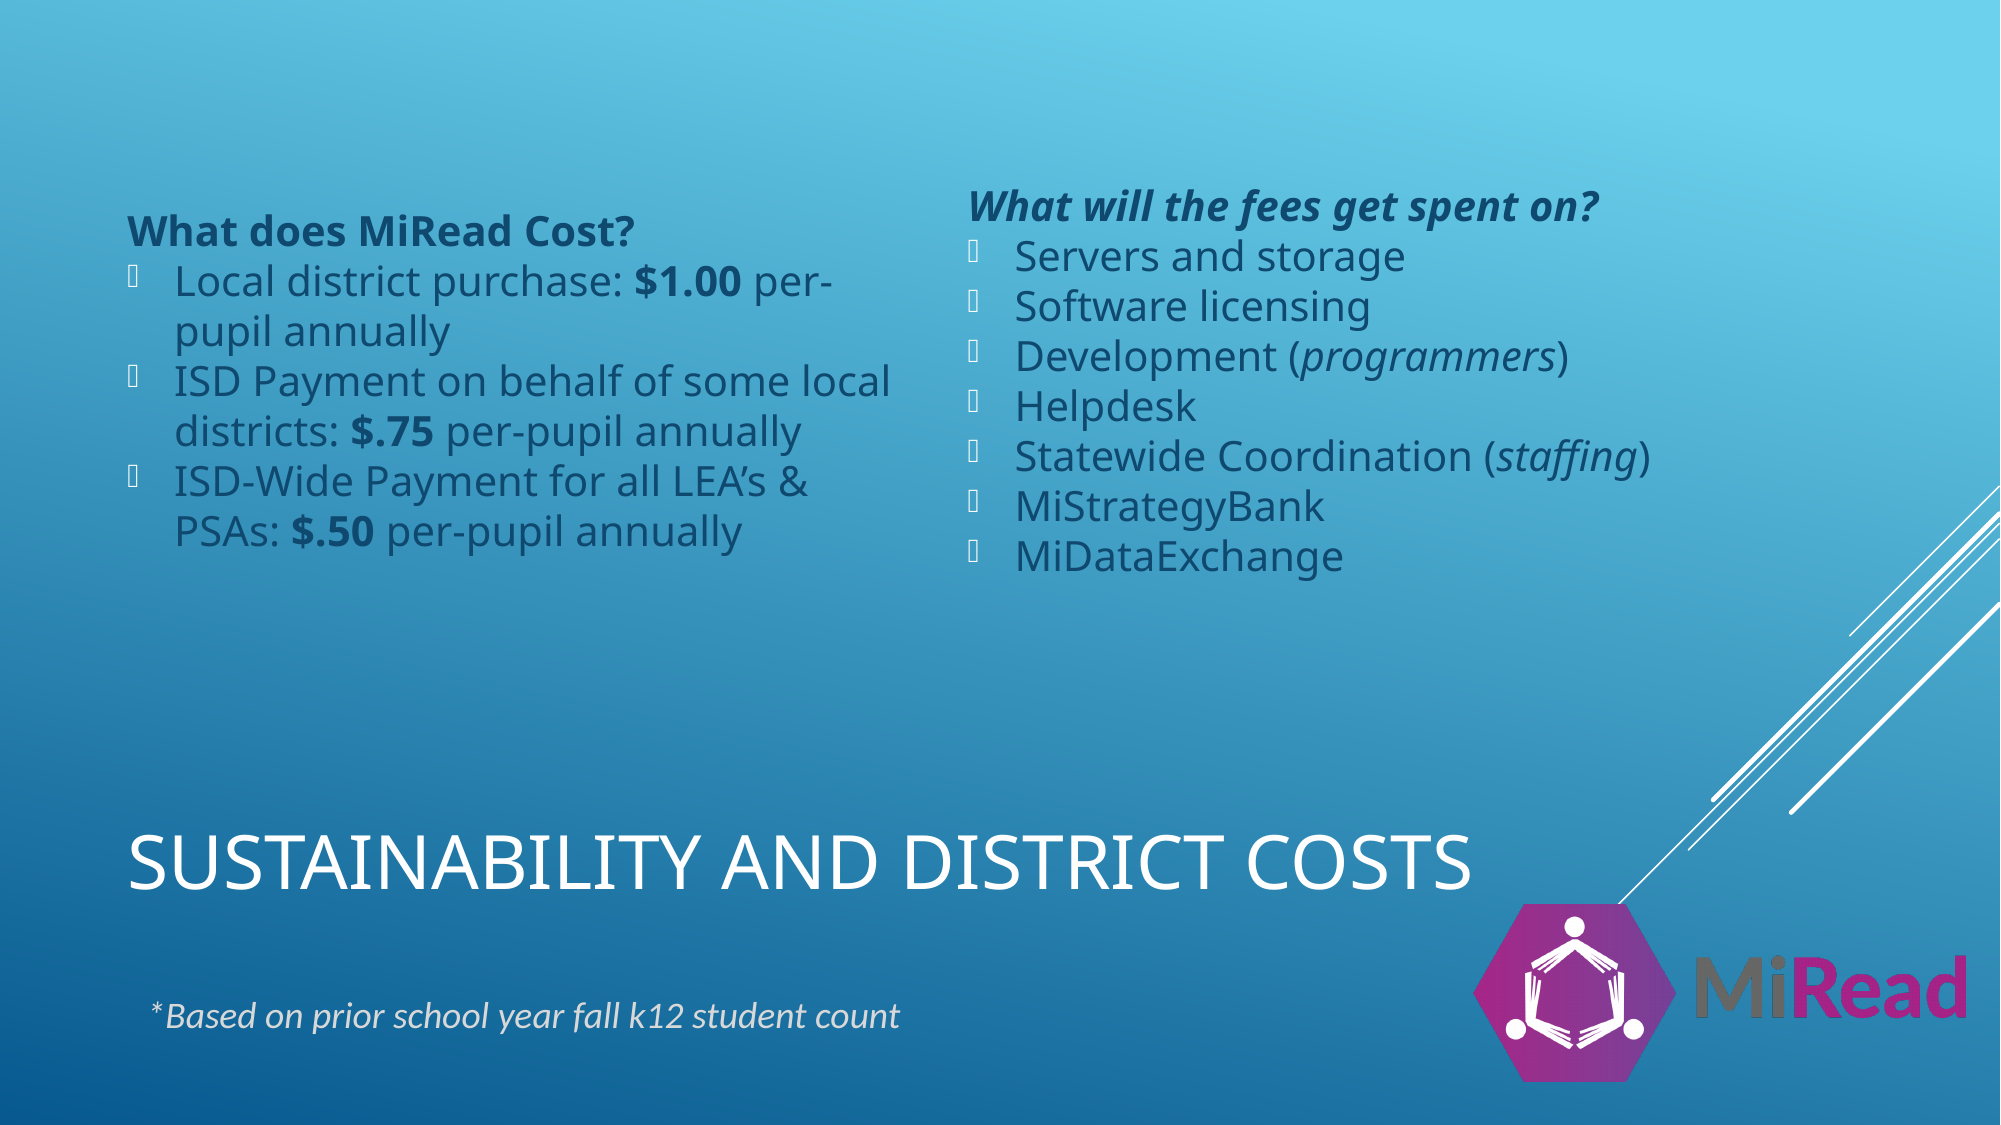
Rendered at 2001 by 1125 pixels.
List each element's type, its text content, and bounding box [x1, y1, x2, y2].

title Sustainability and District Costs [112, 736, 1513, 984]
picture [1473, 904, 1966, 1082]
list What does MiRead Cost? Local district purchase: $1.00 per-pupil annually ISD Payment on behalf of some local districts: $.75 per-pupil annually ISD-Wide Payment for all LEA’s & PSAs: $.50 per-pupil annually [112, 53, 923, 706]
text_box *Based on prior school year fall k12 student count [131, 983, 1066, 1044]
list What will the fees get spent on? Servers and storage Software licensing Development (programmers) Helpdesk Statewide Coordination (staffing) MiStrategyBank MiDataExchange [952, 112, 1763, 706]
